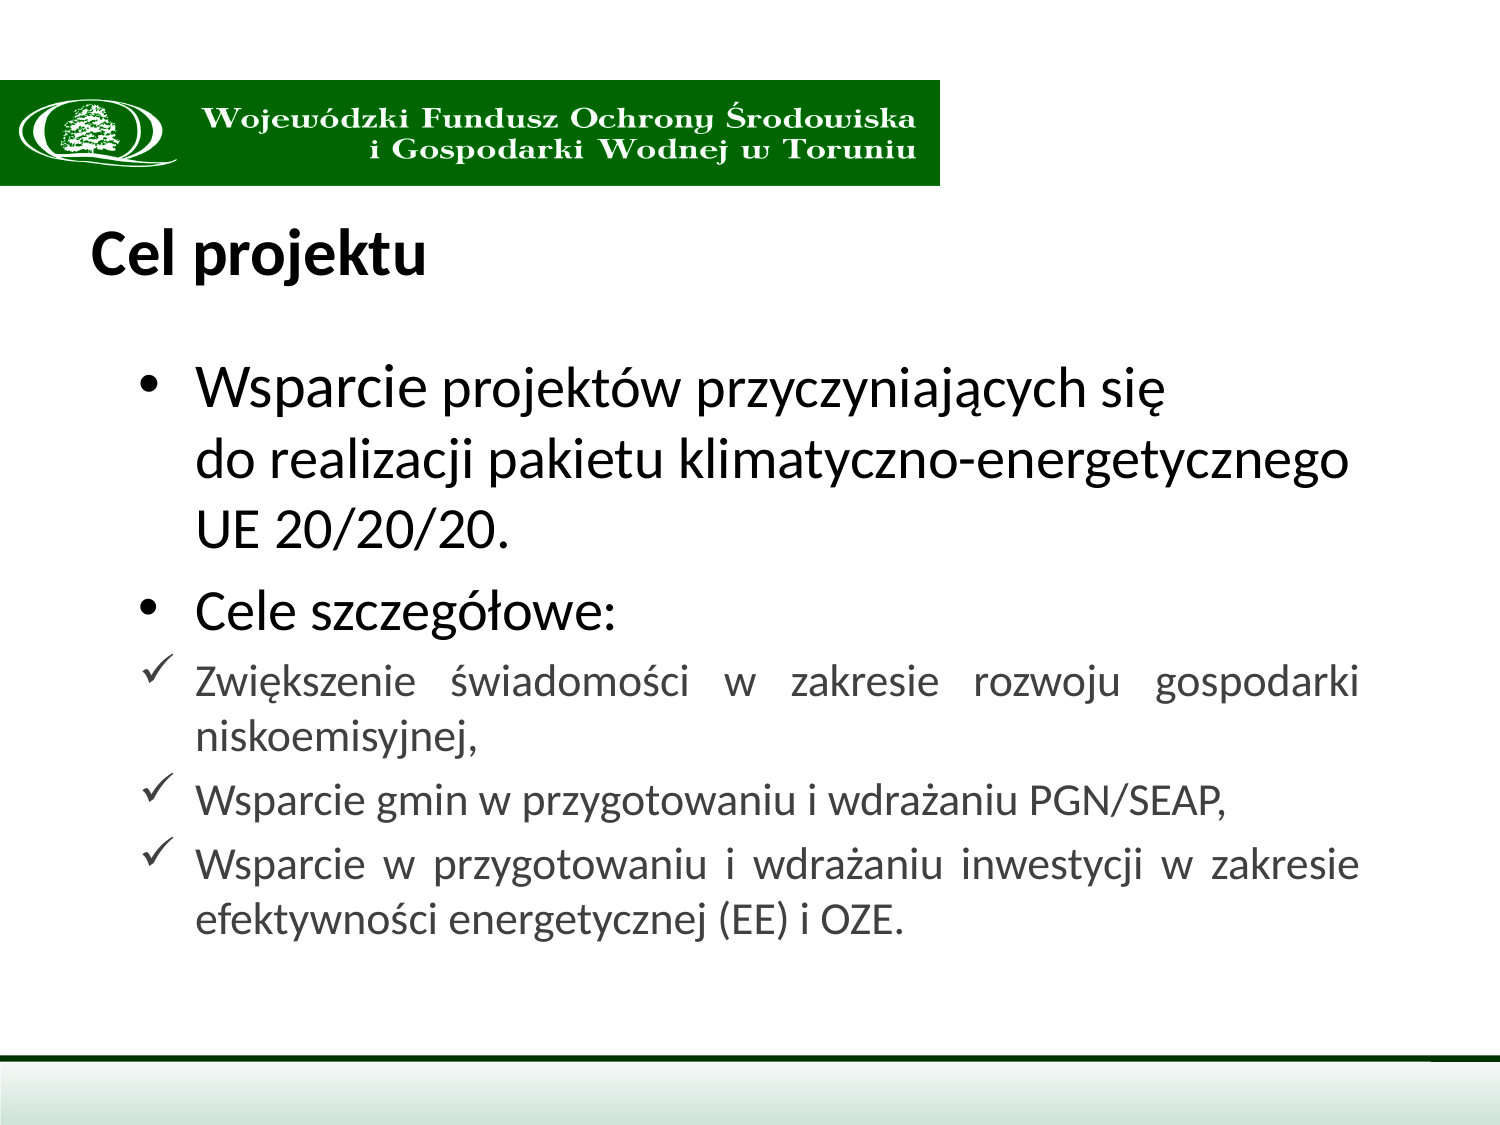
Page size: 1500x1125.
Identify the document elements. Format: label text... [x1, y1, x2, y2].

picture [0, 923, 1500, 1125]
picture [0, 80, 940, 187]
title Cel projektu [76, 184, 1498, 408]
list Wsparcie projektów przyczyniających się do realizacji pakietu klimatyczno-energetycznego UE 20/20/20. Cele szczegółowe: Zwiększenie świadomości w zakresie rozwoju gospodarki niskoemisyjnej, Wsparcie gmin w przygotowaniu i wdrażaniu PGN/SEAP, Wsparcie w przygotowaniu i wdrażaniu inwestycji w zakresie efektywności energetycznej (EE) i OZE. [123, 337, 1377, 921]
